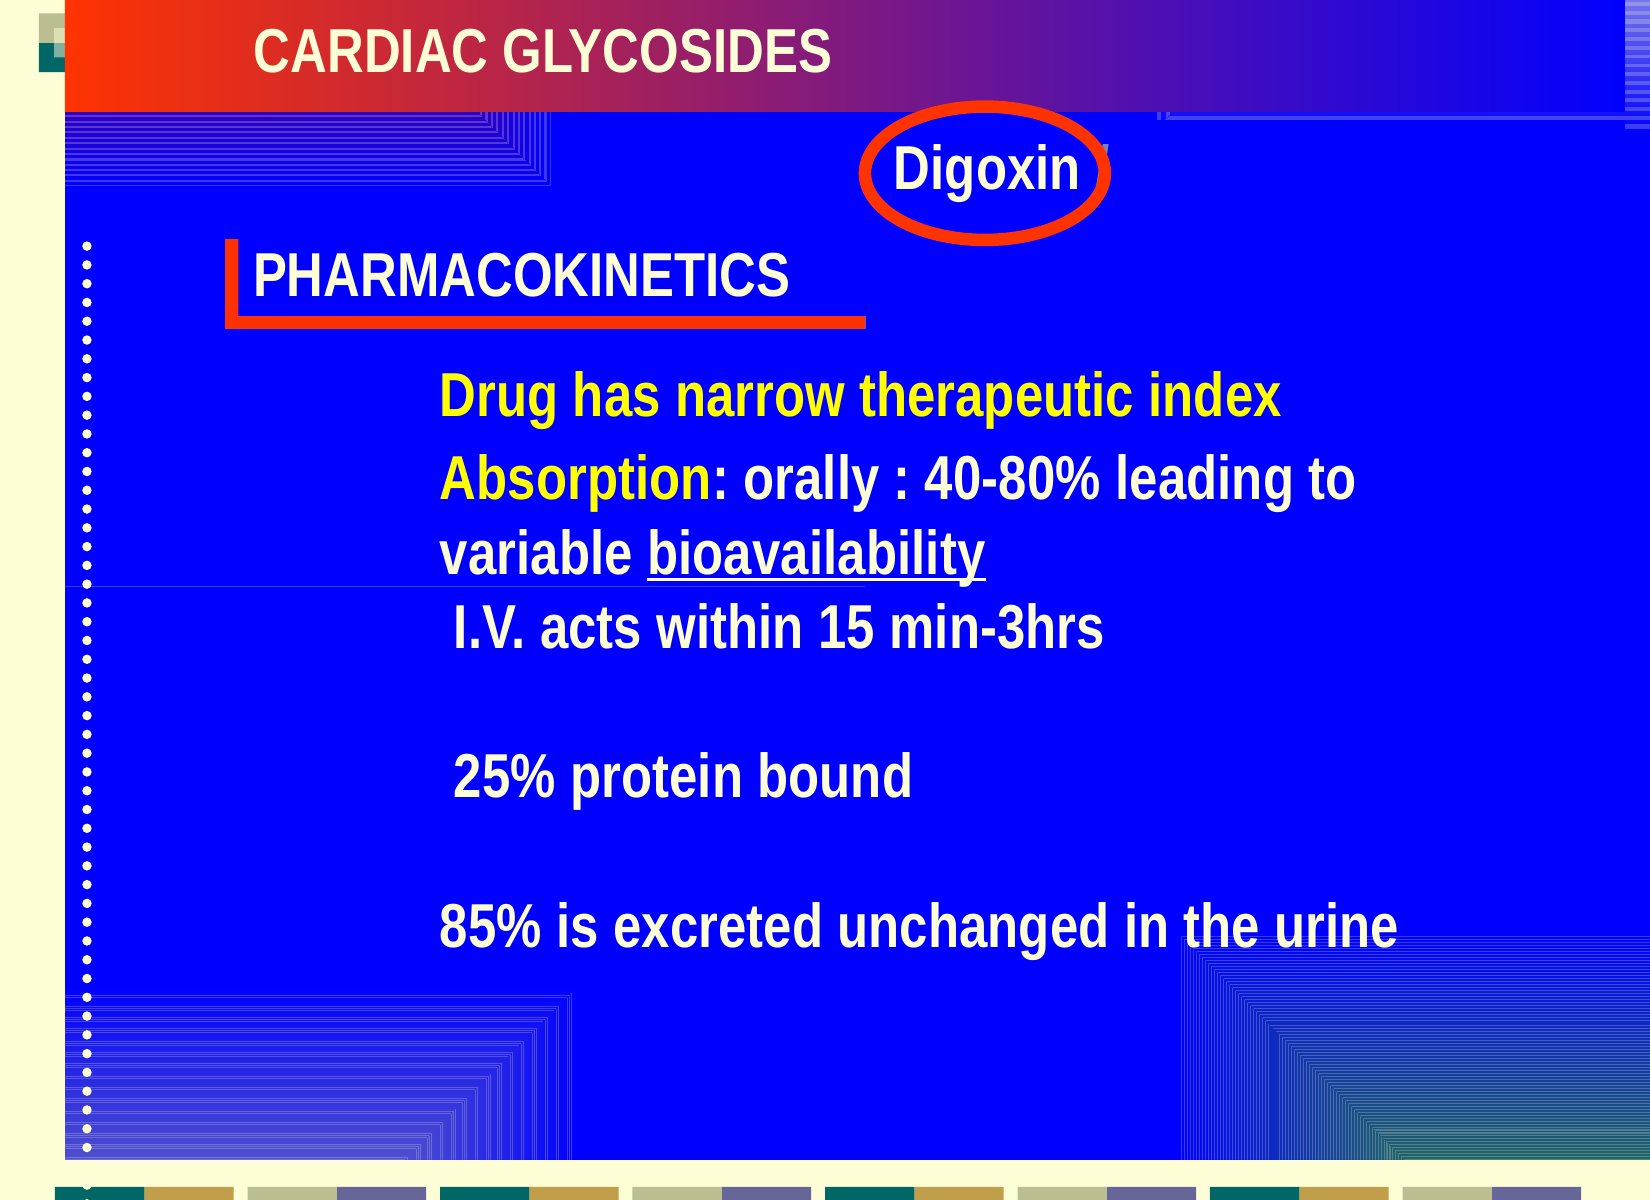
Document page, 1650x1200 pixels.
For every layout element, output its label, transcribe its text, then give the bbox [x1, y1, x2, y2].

text_box Absorption: orally : 40-80% leading to variable bioavailability I.V. acts within 15 min-3hrs 25% protein bound 85% is excreted unchanged in the urine [424, 1170, 1505, 1191]
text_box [64, 0, 1650, 1161]
